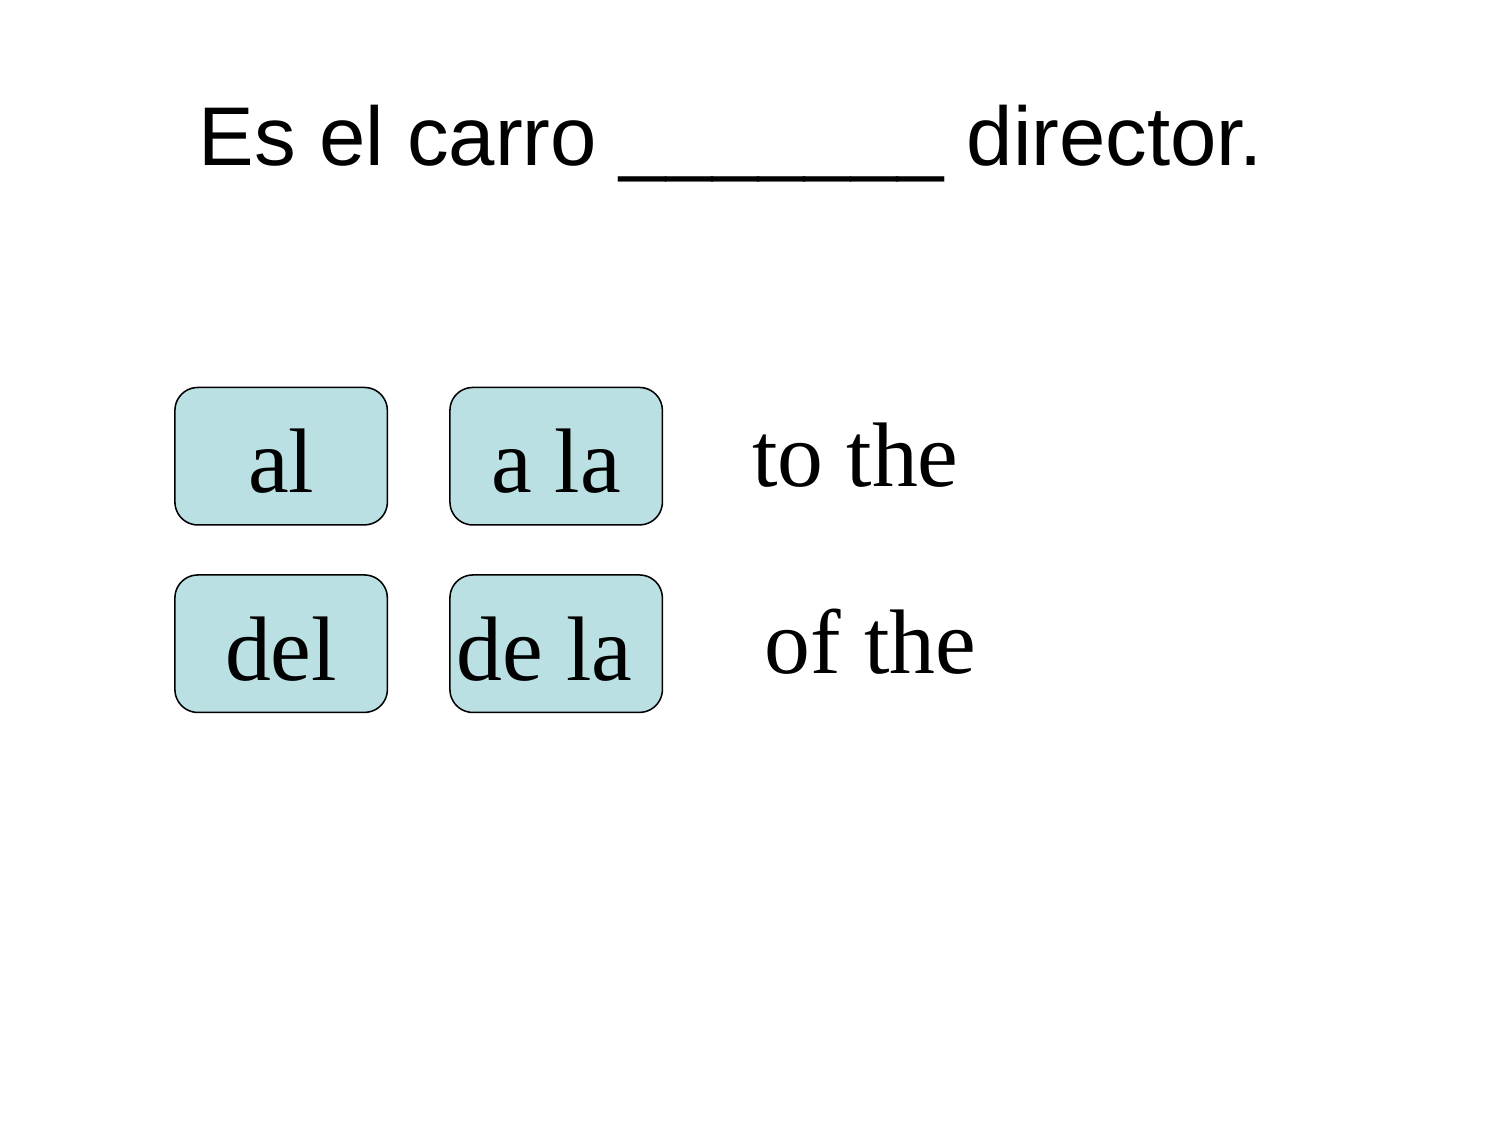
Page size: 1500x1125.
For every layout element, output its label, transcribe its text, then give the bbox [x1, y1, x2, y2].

text_box a la [449, 387, 663, 525]
text_box de la [449, 574, 663, 713]
text_box to the [737, 387, 1238, 513]
text_box of the [750, 574, 1250, 700]
text_box del [174, 574, 388, 713]
title Es el carro _______ director. [50, 38, 1413, 225]
text_box al [174, 387, 388, 525]
